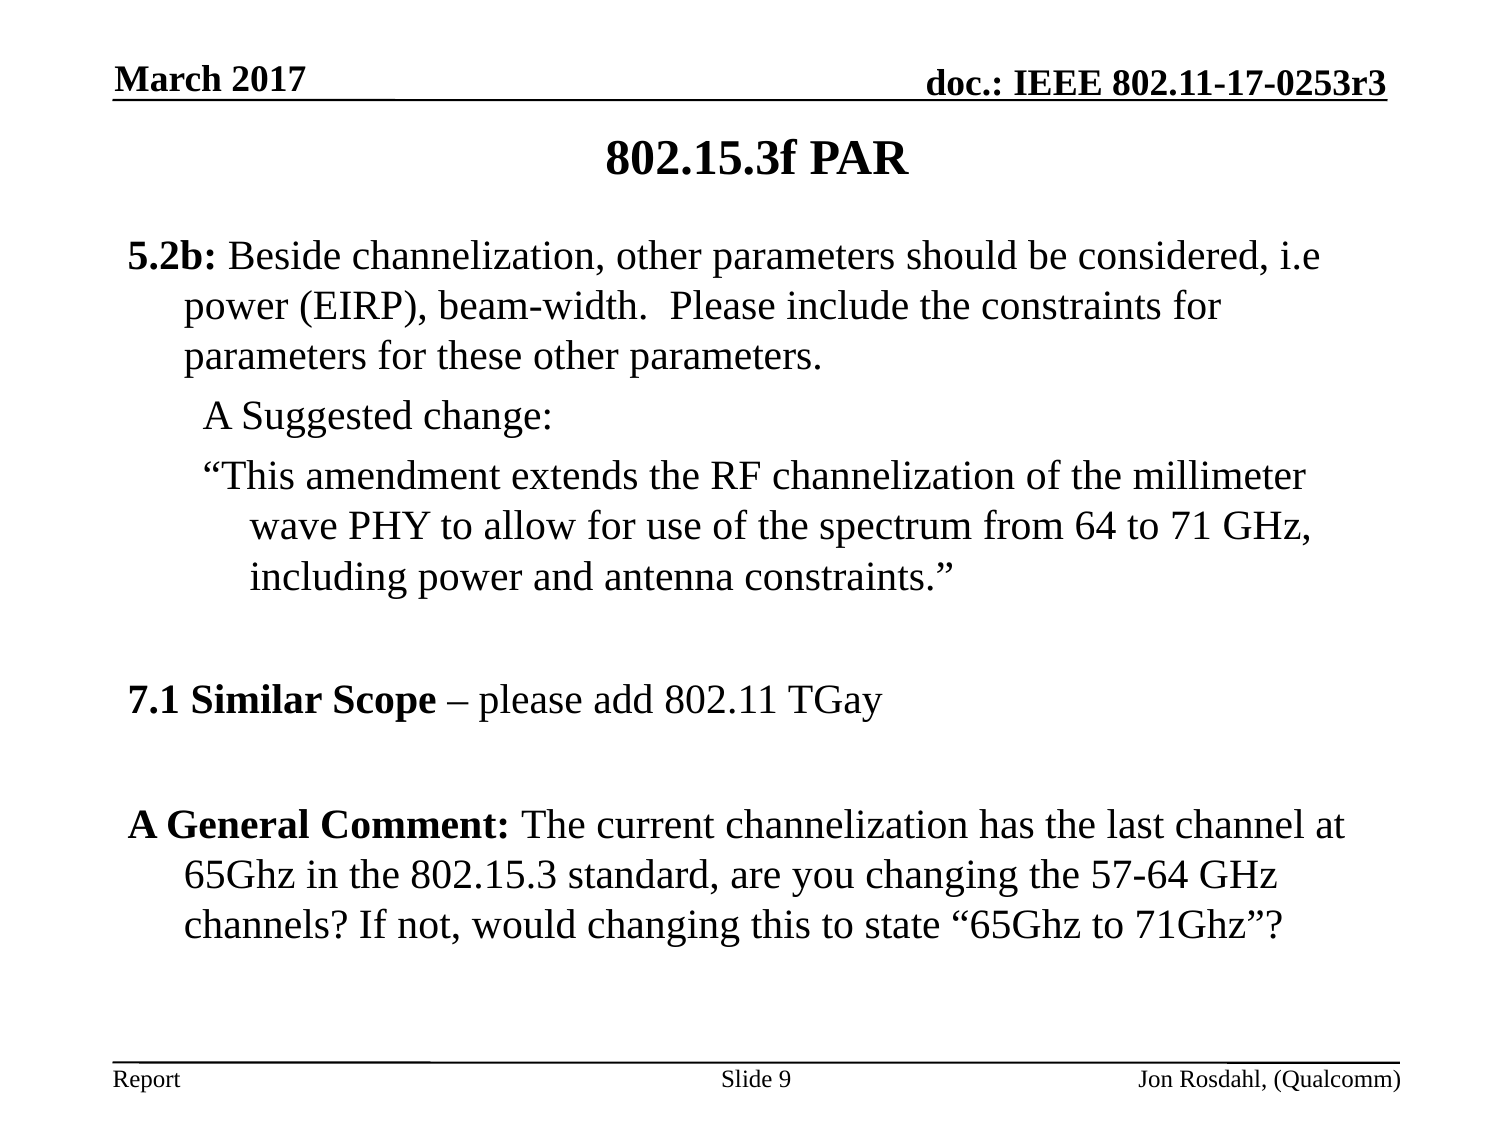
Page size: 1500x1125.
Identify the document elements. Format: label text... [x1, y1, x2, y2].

footer Jon Rosdahl, (Qualcomm) [878, 1061, 1402, 1093]
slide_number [114, 54, 423, 100]
list 5.2b: Beside channelization, other parameters should be considered, i.e power (EIRP), beam-width. Please include the constraints for parameters for these other parameters. A Suggested change: “This amendment extends the RF channelization of the millimeter wave PHY to allow for use of the spectrum from 64 to 71 GHz, including power and antenna constraints.” 7.1 Similar Scope – please add 802.11 TGay A General Comment: The current channelization has the last channel at 65Ghz in the 802.15.3 standard, are you changing the 57-64 GHz channels? If not, would changing this to state “65Ghz to 71Ghz”? [112, 219, 1402, 1063]
slide_number Slide 9 [712, 1061, 800, 1123]
title 802.15.3f PAR [112, 112, 1402, 197]
